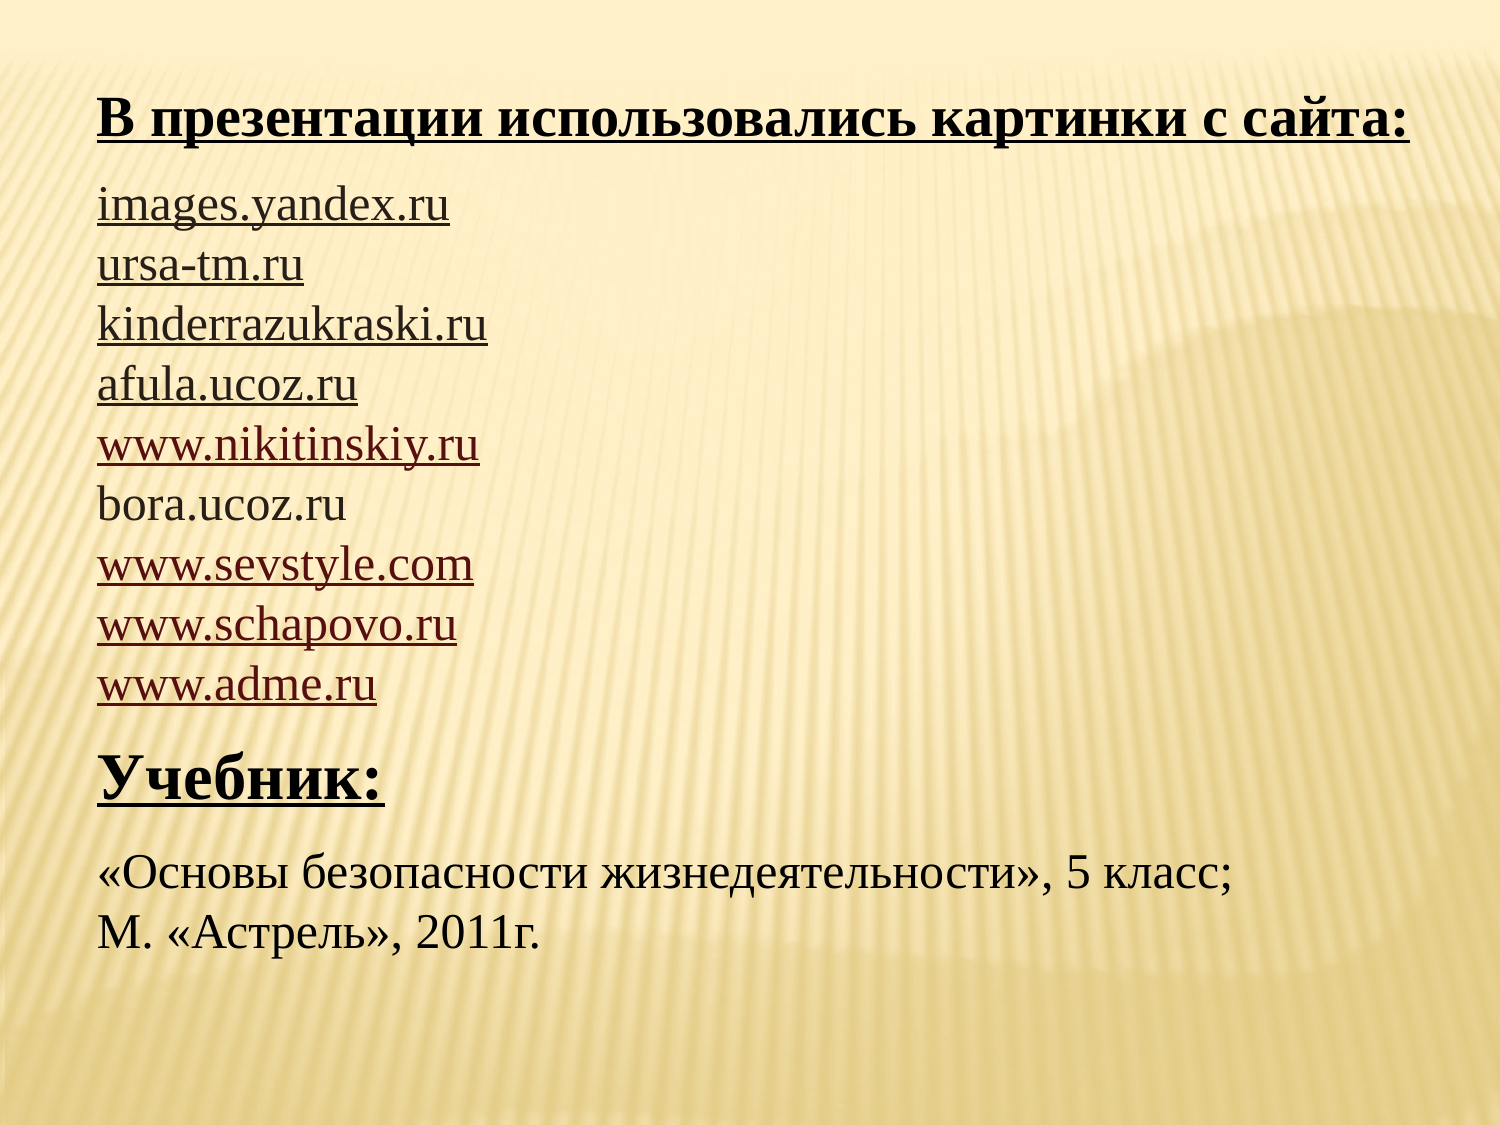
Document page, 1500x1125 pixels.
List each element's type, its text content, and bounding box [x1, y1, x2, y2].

text_box В презентации использовались картинки с сайта: images.yandex.ru ursa-tm.ru kinderrazukraski.ru afula.ucoz.ru www.nikitinskiy.ru bora.ucoz.ru www.sevstyle.com www.schapovo.ru www.adme.ru Учебник: «Основы безопасности жизнедеятельности», 5 класс; М. «Астрель», 2011г. [82, 70, 1442, 967]
